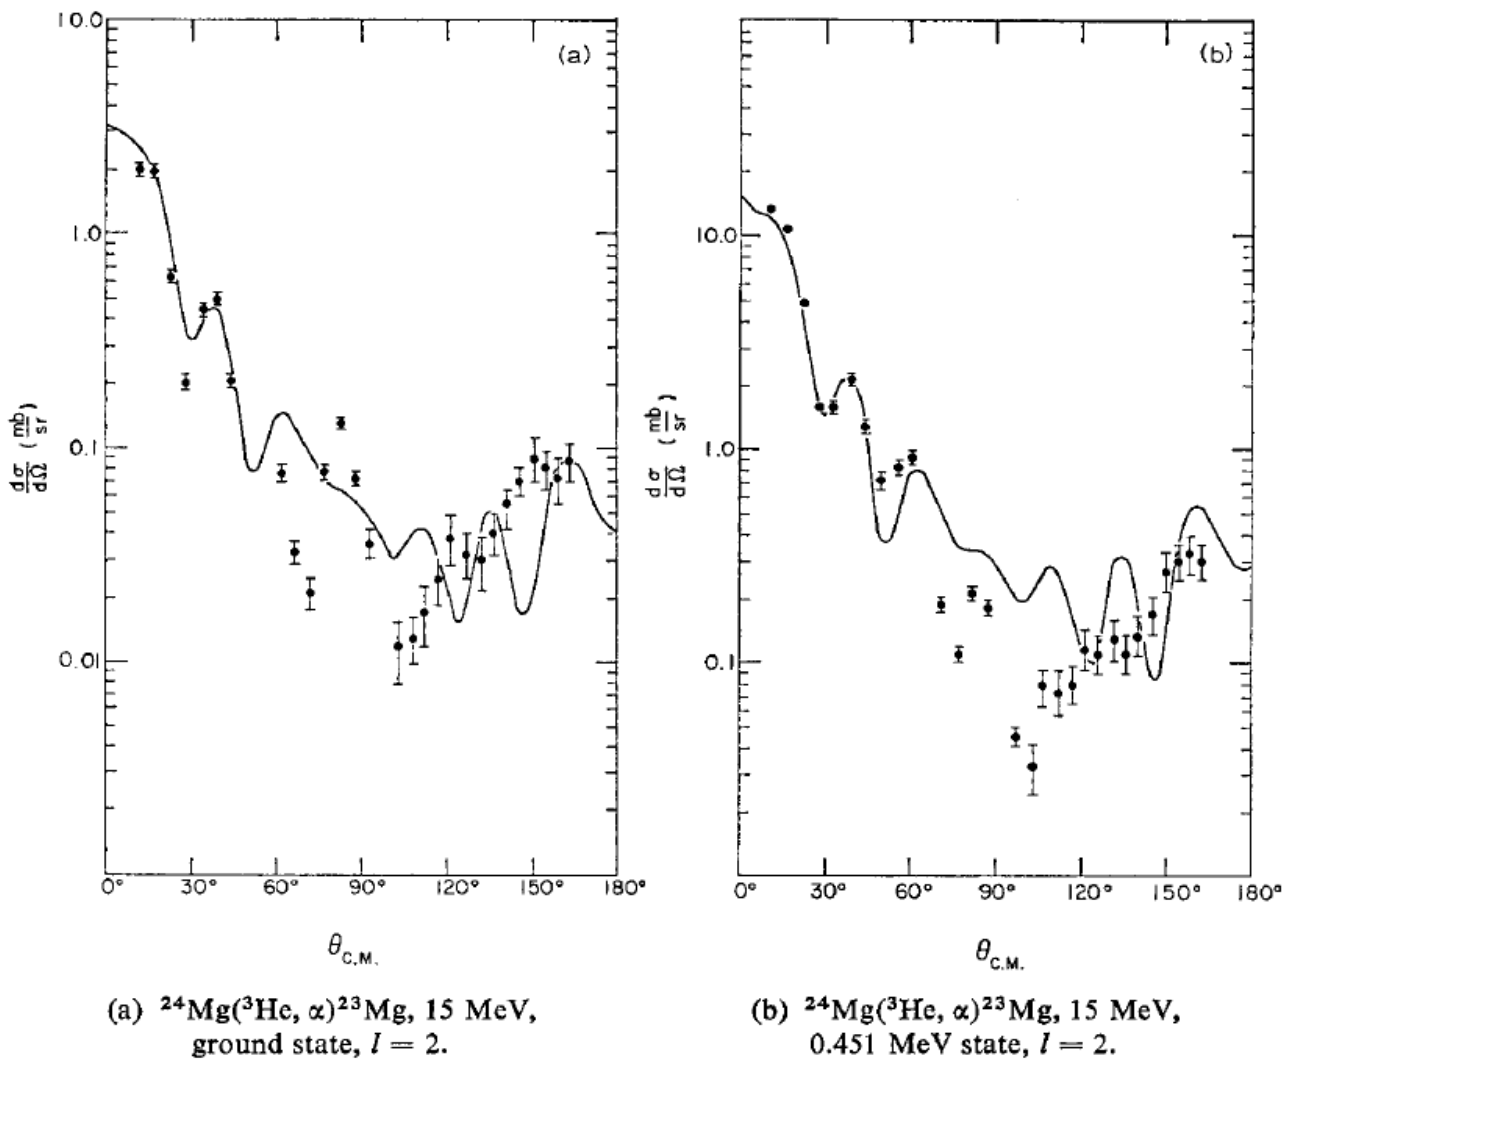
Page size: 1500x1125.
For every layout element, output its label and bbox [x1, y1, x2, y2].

picture [0, 0, 1297, 1069]
